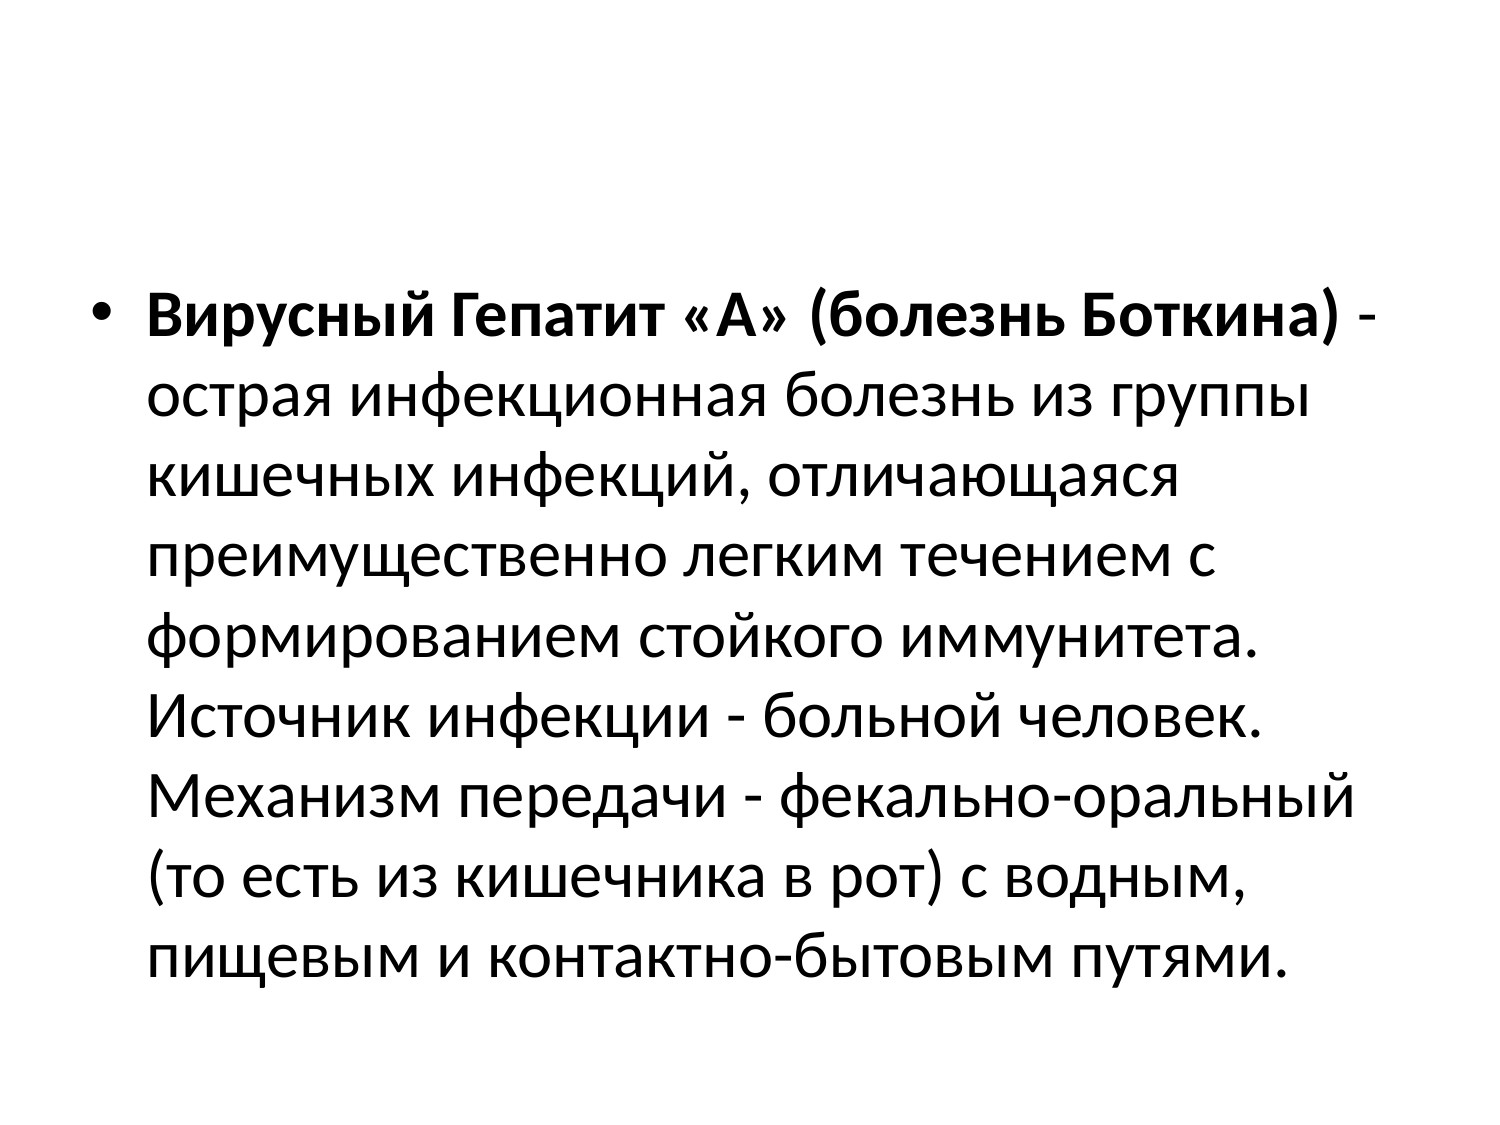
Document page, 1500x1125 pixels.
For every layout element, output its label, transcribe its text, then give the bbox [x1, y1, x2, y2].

list Вирусный Гепатит «А» (болезнь Боткина) - острая инфекционная болезнь из группы кишечных инфекций, отличающаяся преимущественно легким течением с формированием стойкого иммунитета. Источник инфекции - больной человек. Механизм передачи - фекально-оральный (то есть из кишечника в рот) с водным, пищевым и контактно-бытовым путями. [75, 262, 1425, 1005]
